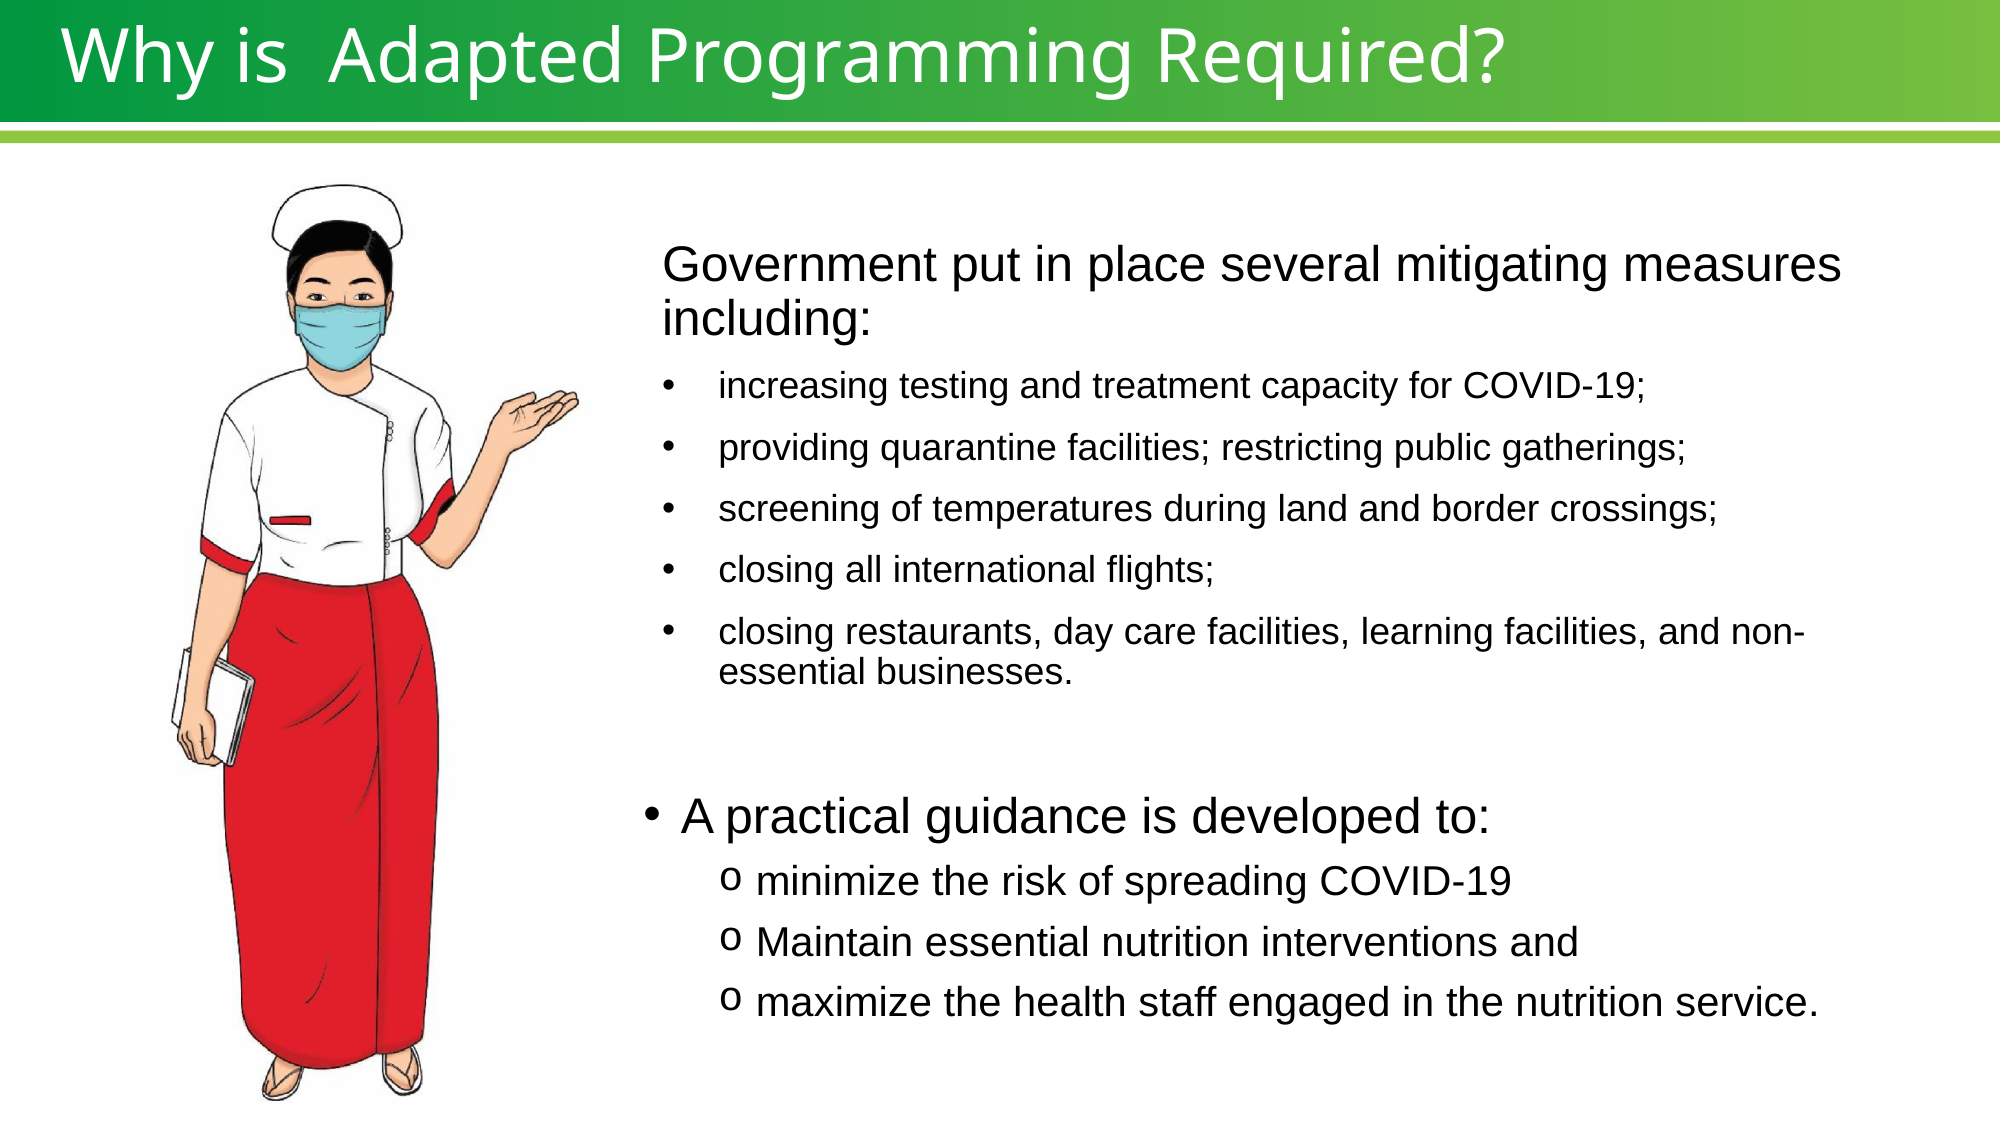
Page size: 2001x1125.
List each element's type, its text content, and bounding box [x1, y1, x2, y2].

title Why is Adapted Programming Required? [45, 5, 1959, 112]
list Government put in place several mitigating measures including: increasing testing and treatment capacity for COVID-19; providing quarantine facilities; restricting public gatherings; screening of temperatures during land and border crossings; closing all international flights; closing restaurants, day care facilities, learning facilities, and non-essential businesses. A practical guidance is developed to: minimize the risk of spreading COVID-19 Maintain essential nutrition interventions and maximize the health staff engaged in the nutrition service. [628, 230, 1909, 1120]
picture [75, 149, 596, 1120]
